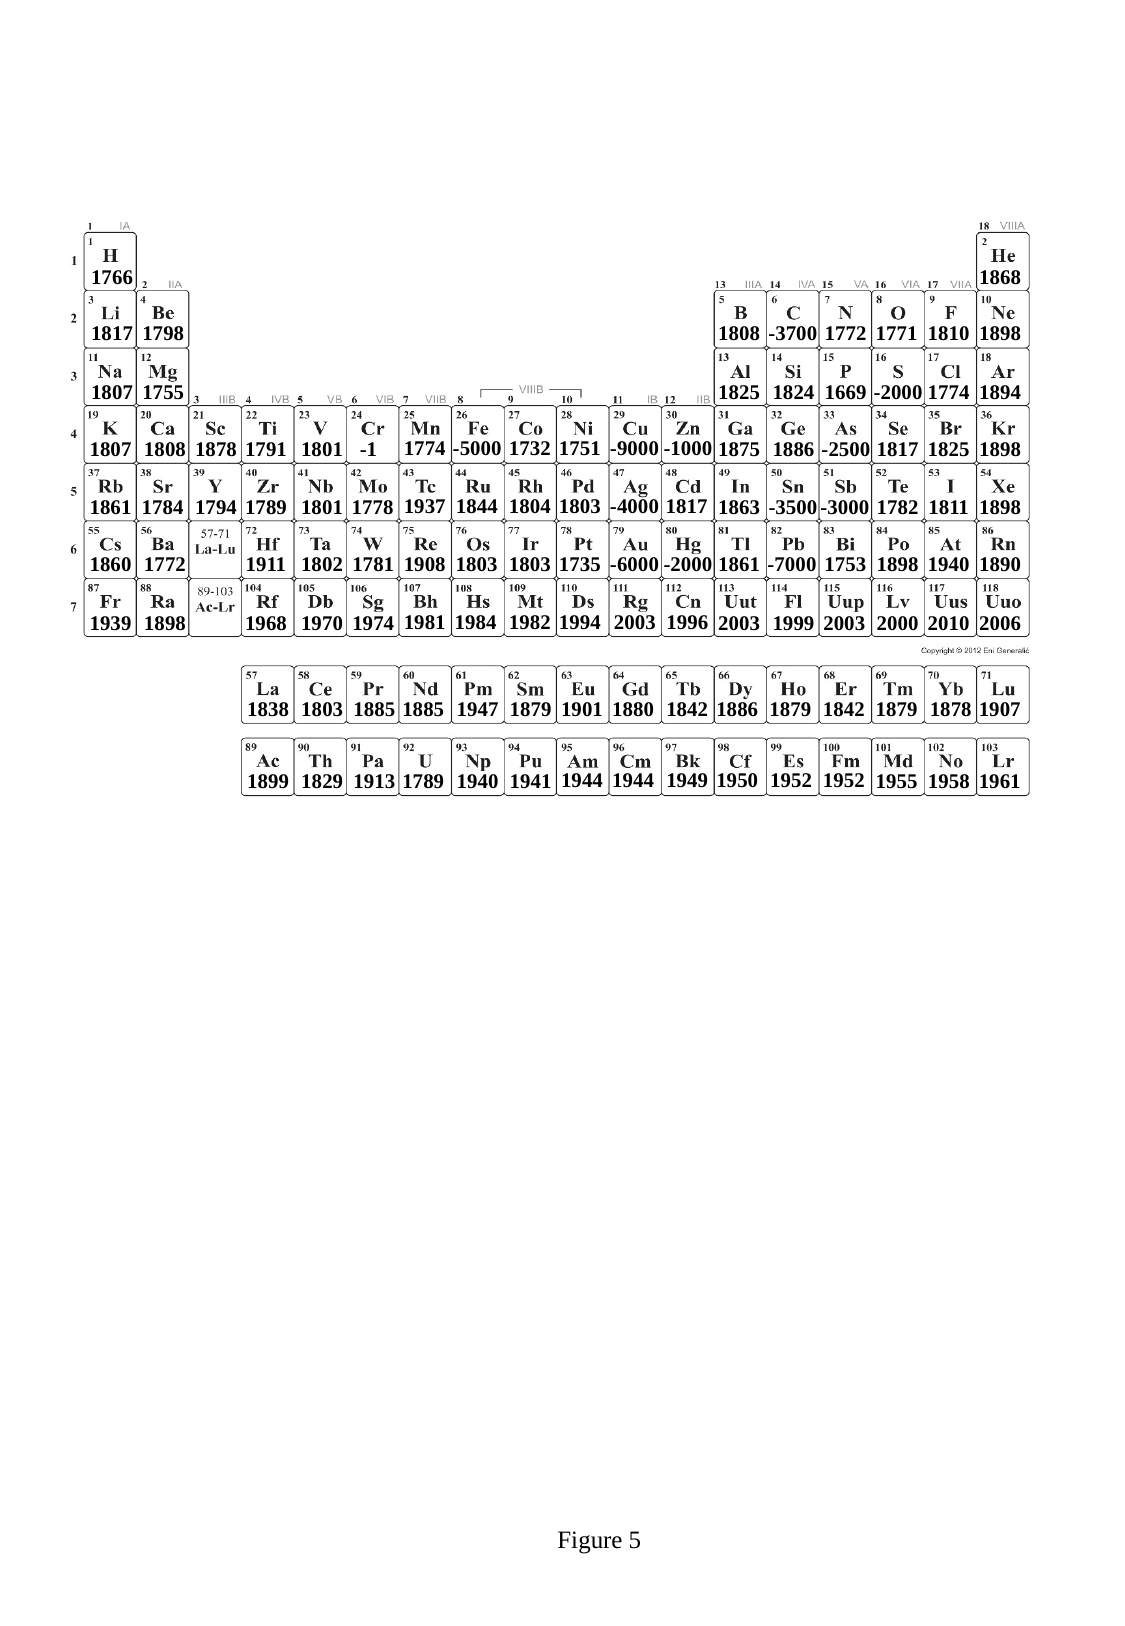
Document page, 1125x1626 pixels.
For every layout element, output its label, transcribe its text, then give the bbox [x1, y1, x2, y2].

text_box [69, 219, 1037, 801]
text_box Figure 5 [542, 1516, 657, 1561]
